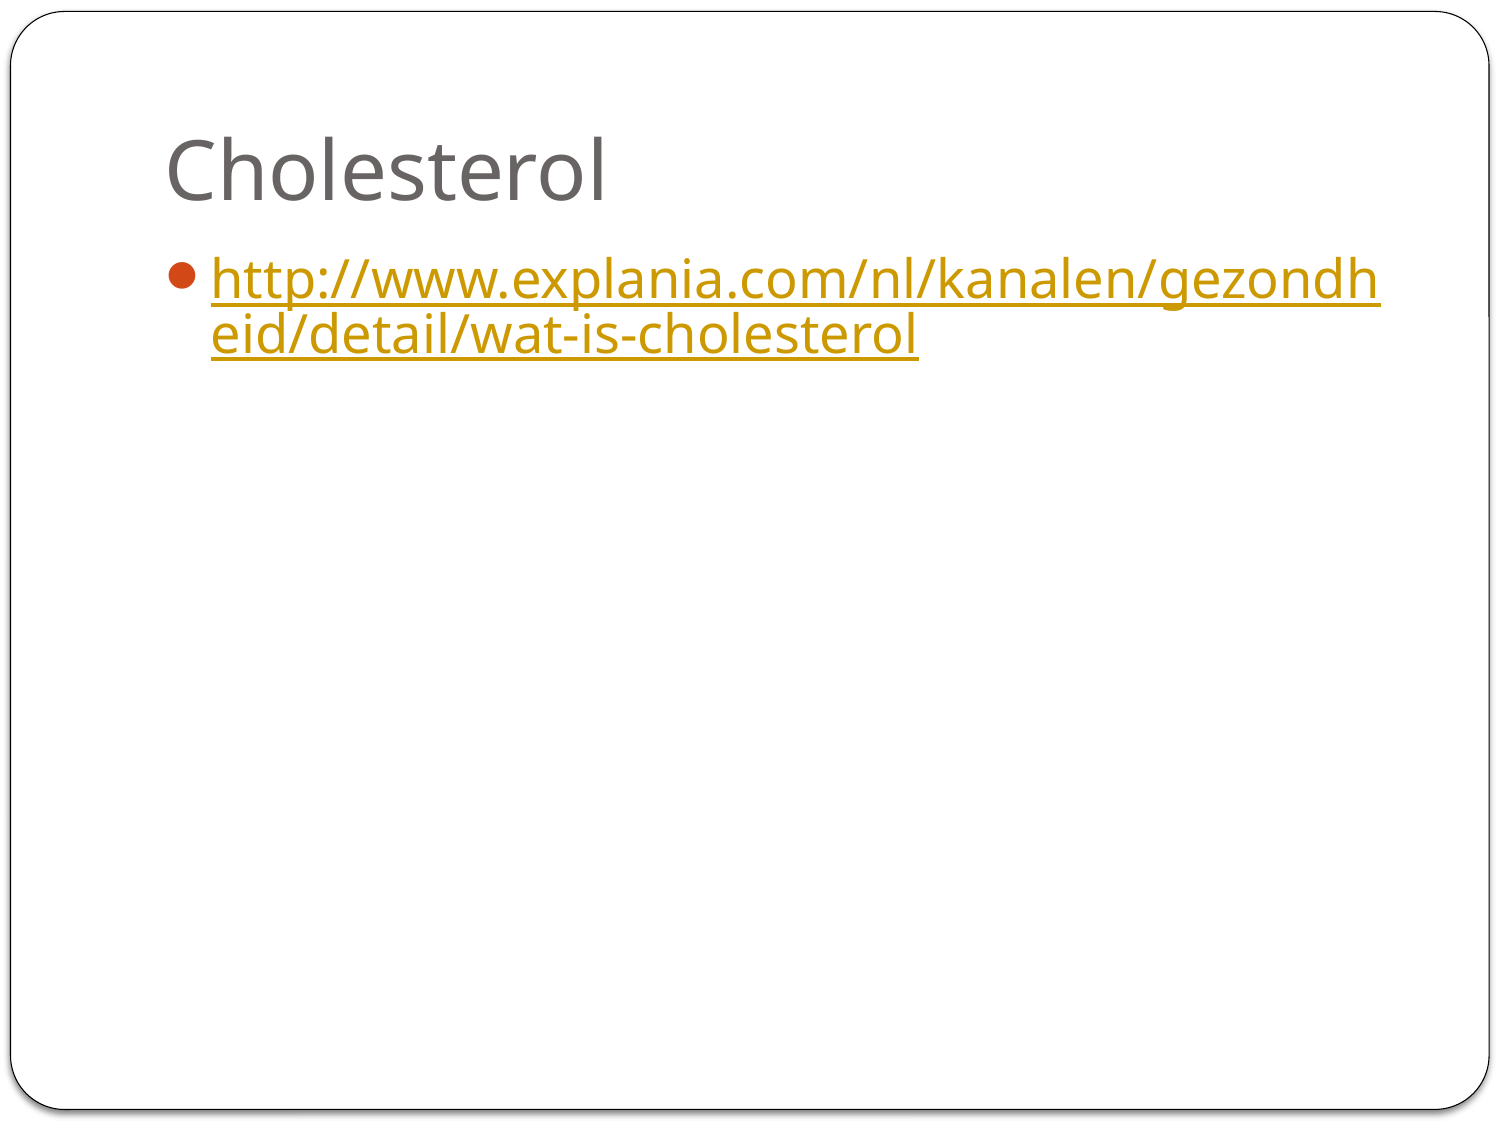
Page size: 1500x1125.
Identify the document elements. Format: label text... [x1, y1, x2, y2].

list http://www.explania.com/nl/kanalen/gezondheid/detail/wat-is-cholesterol [150, 237, 1425, 988]
title Cholesterol [150, 45, 1425, 233]
